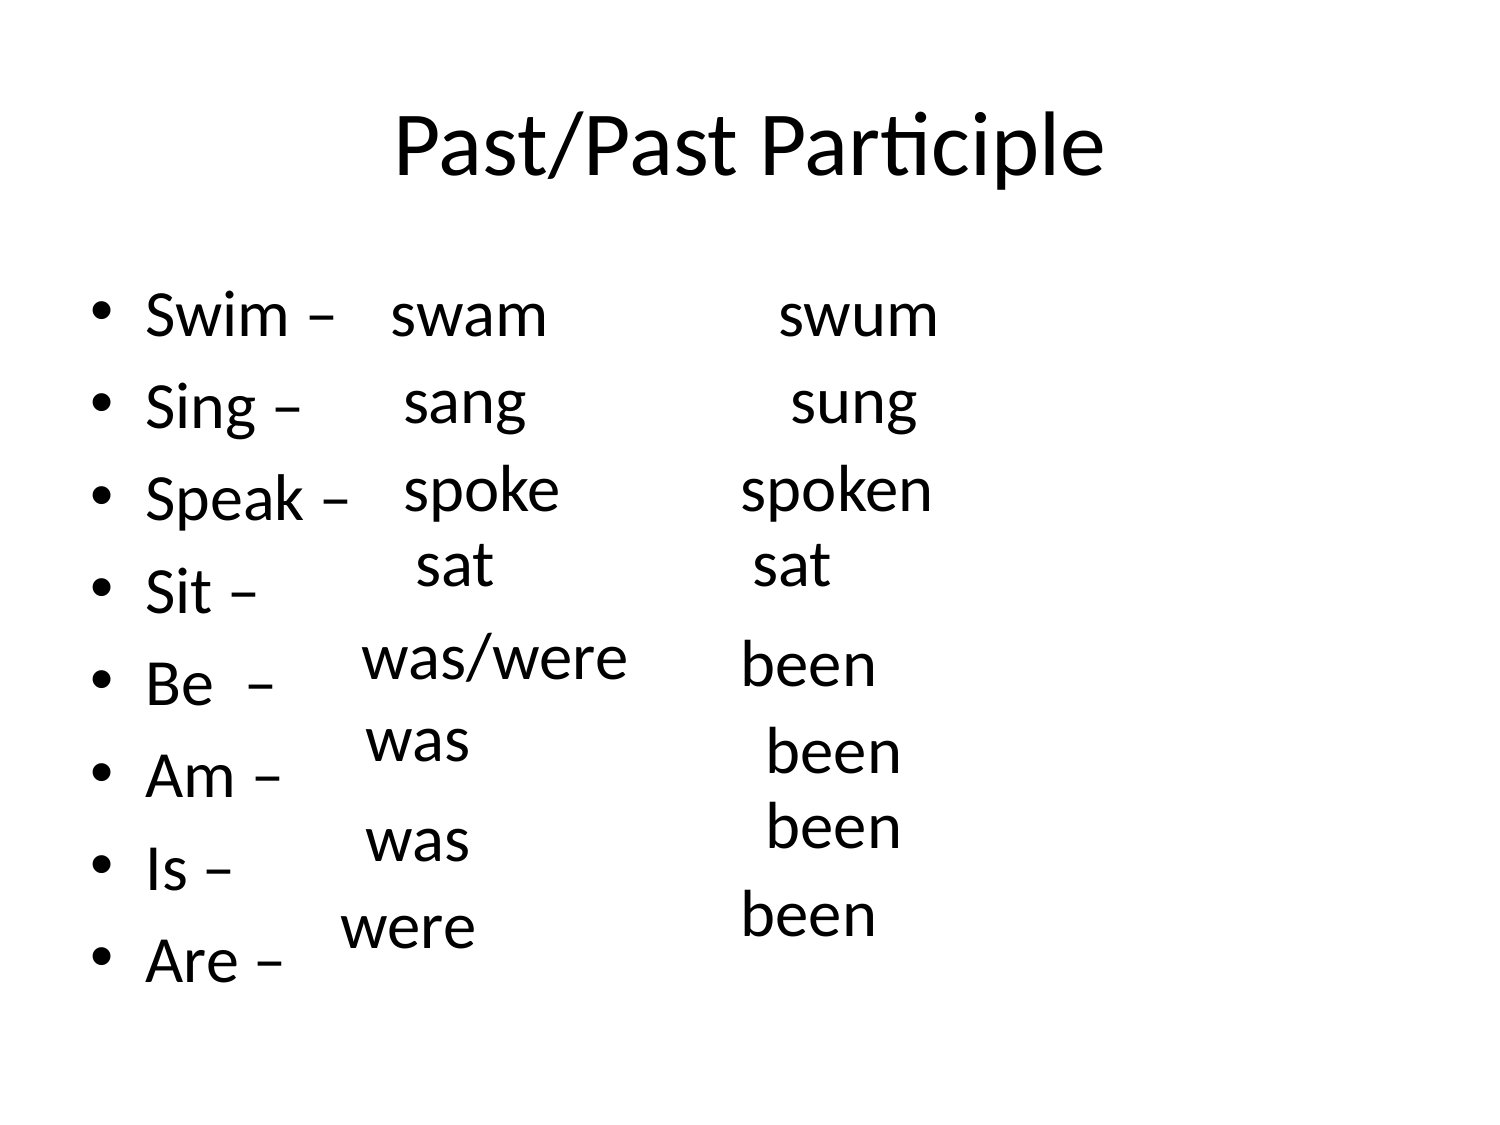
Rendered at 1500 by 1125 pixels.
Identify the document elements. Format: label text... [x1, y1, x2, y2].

text_box spoken [726, 437, 949, 533]
text_box sat [738, 512, 848, 608]
text_box been [750, 774, 918, 870]
text_box spoke [388, 437, 576, 533]
text_box was [350, 687, 486, 783]
text_box sung [776, 349, 934, 437]
title Past/Past Participle [75, 45, 1425, 233]
text_box swam [376, 262, 564, 358]
text_box was/were [346, 605, 644, 701]
text_box swum [763, 262, 956, 358]
text_box sang [388, 349, 543, 437]
text_box been [750, 699, 918, 774]
text_box were [325, 874, 492, 970]
text_box been [725, 862, 893, 958]
text_box sat [400, 512, 510, 605]
text_box been [725, 612, 893, 708]
text_box was [350, 787, 486, 874]
list Swim – Sing – Speak – Sit – Be – Am – Is – Are – [75, 262, 1088, 1005]
